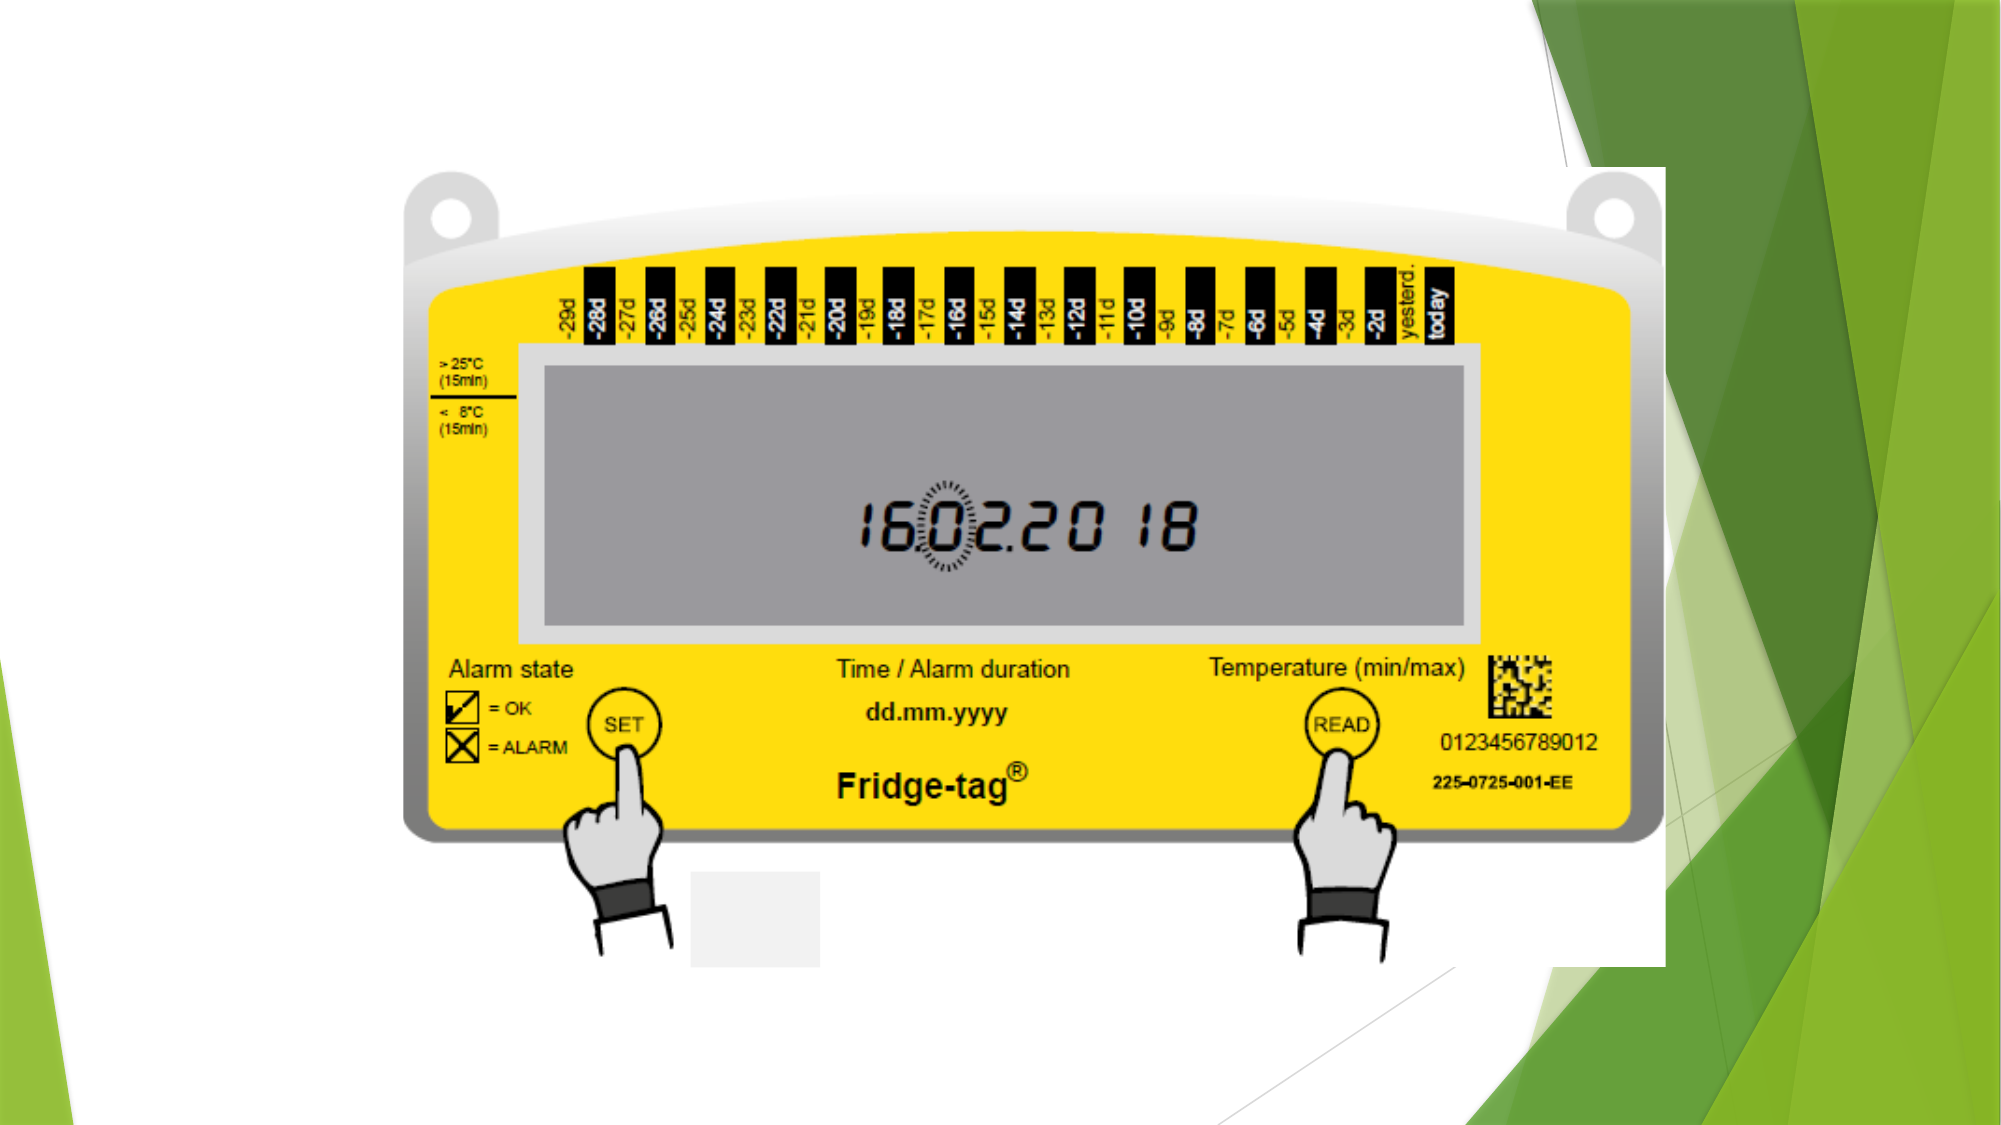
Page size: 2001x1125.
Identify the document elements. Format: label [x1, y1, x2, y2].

text_box [402, 166, 1667, 968]
